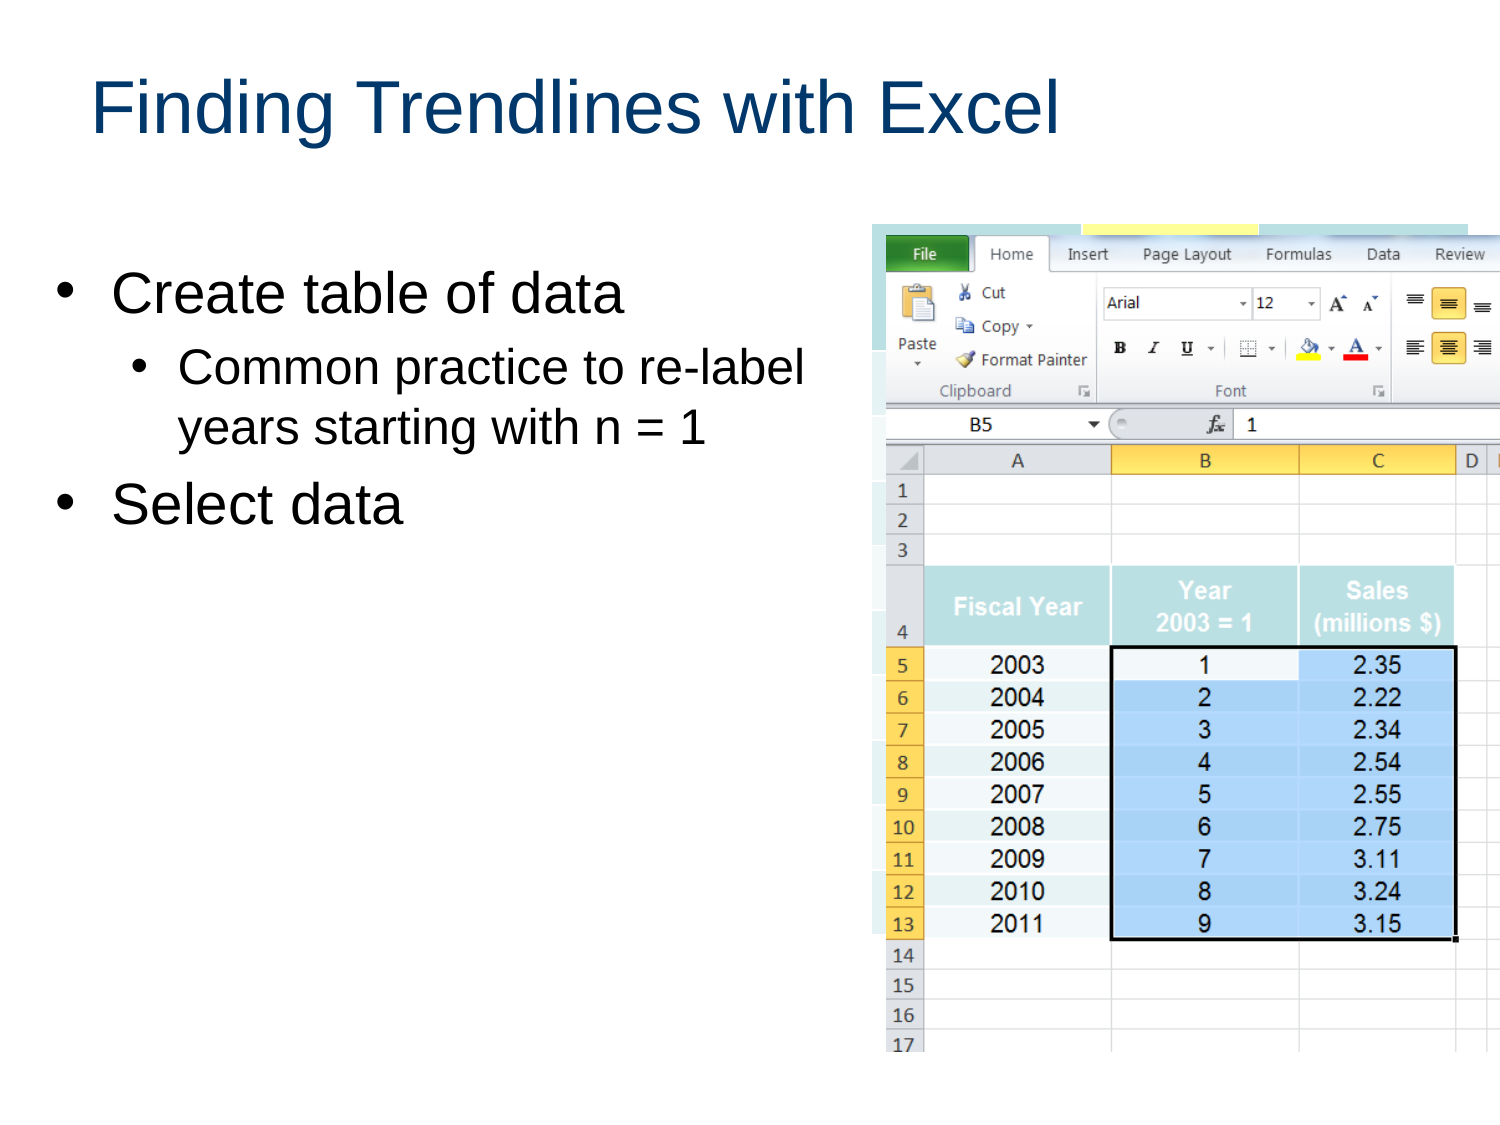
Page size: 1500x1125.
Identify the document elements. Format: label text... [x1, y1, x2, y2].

table_cell 2007 [872, 611, 881, 674]
table_cell 2008 [872, 676, 881, 739]
table_header Sales (millions $) [1259, 224, 1468, 233]
title Finding Trendlines with Excel [74, 44, 1426, 163]
text_box Create table of data Common practice to re-label years starting with n = 1 Select data [40, 247, 880, 1040]
table_cell 2003 [872, 352, 881, 415]
table_cell 2005 [872, 482, 881, 545]
table_cell 2004 [872, 417, 881, 480]
table_header Year 2003 = 1 [1083, 224, 1258, 233]
picture [886, 235, 1500, 1052]
table_header Fiscal Year [872, 224, 1081, 350]
table_cell 2006 [872, 546, 881, 609]
table_cell 2011 [872, 871, 881, 934]
table_cell 2009 [872, 741, 881, 804]
table_cell 2010 [872, 806, 881, 869]
